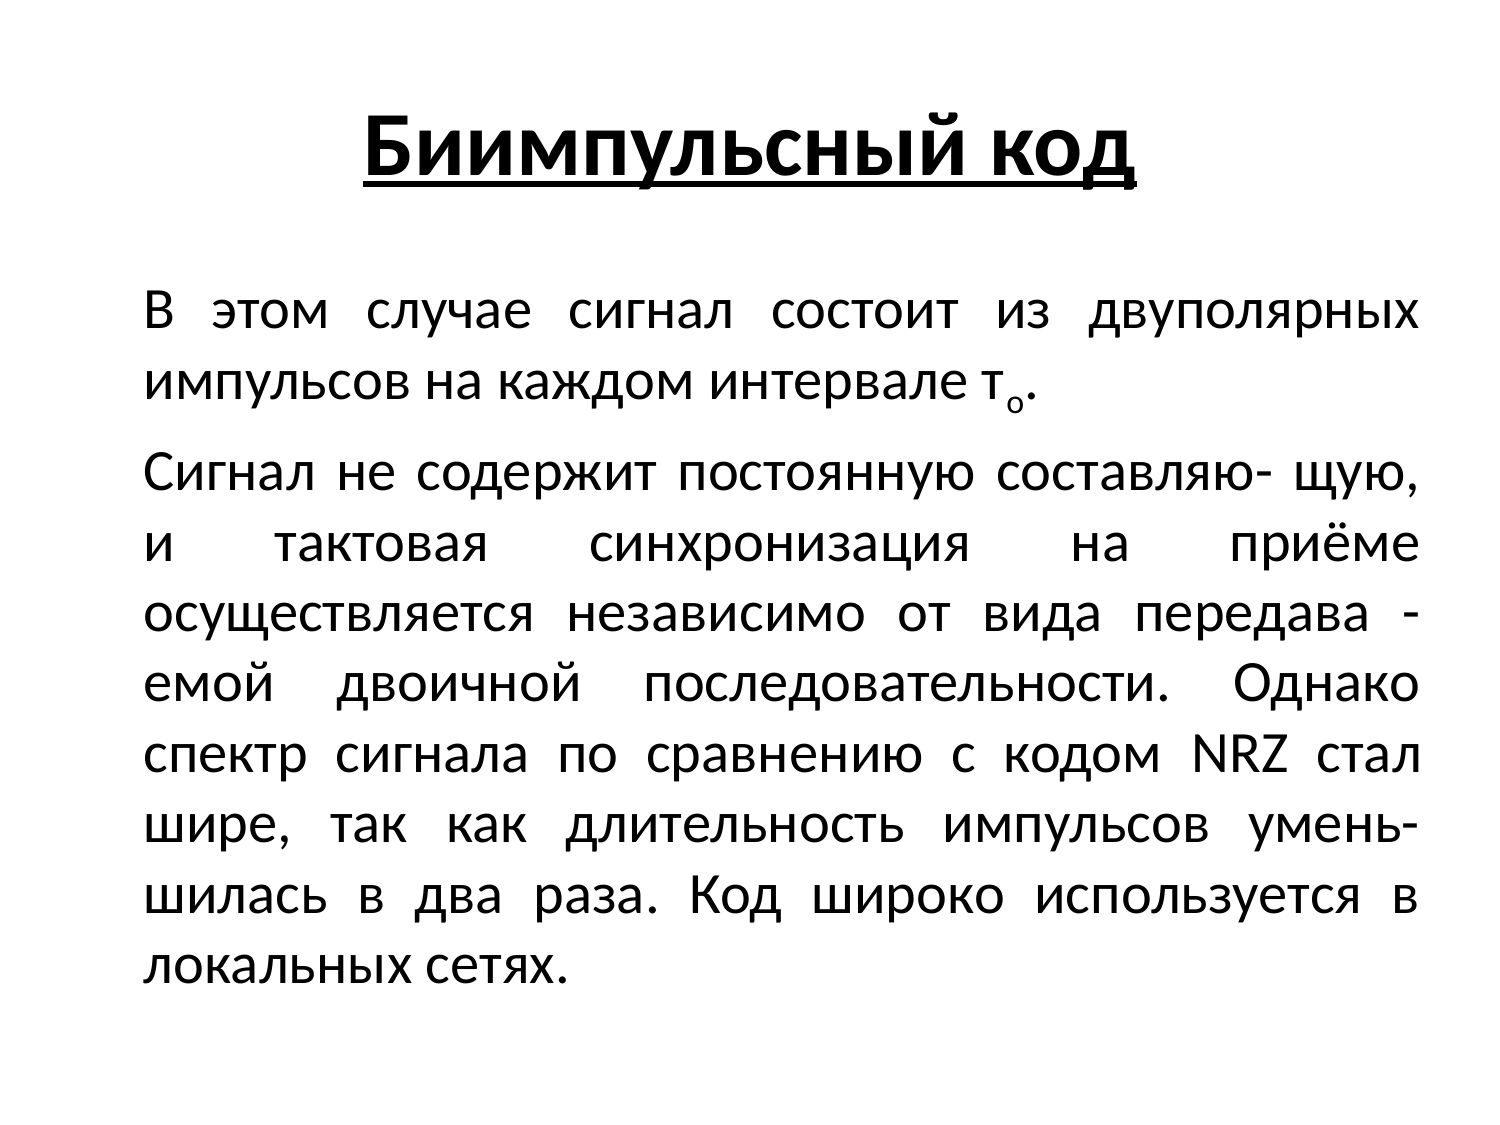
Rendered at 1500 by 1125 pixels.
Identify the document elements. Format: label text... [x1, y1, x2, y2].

list В этом случае сигнал состоит из двуполярных импульсов на каждом интервале то. Сигнал не содержит постоянную составляю- щую, и тактовая синхронизация на приёме осуществляется независимо от вида передава -емой двоичной последовательности. Однако спектр сигнала по сравнению с кодом NRZ стал шире, так как длительность импульсов умень- шилась в два раза. Код широко используется в локальных сетях. [75, 262, 1438, 1005]
title Биимпульсный код [75, 45, 1425, 233]
